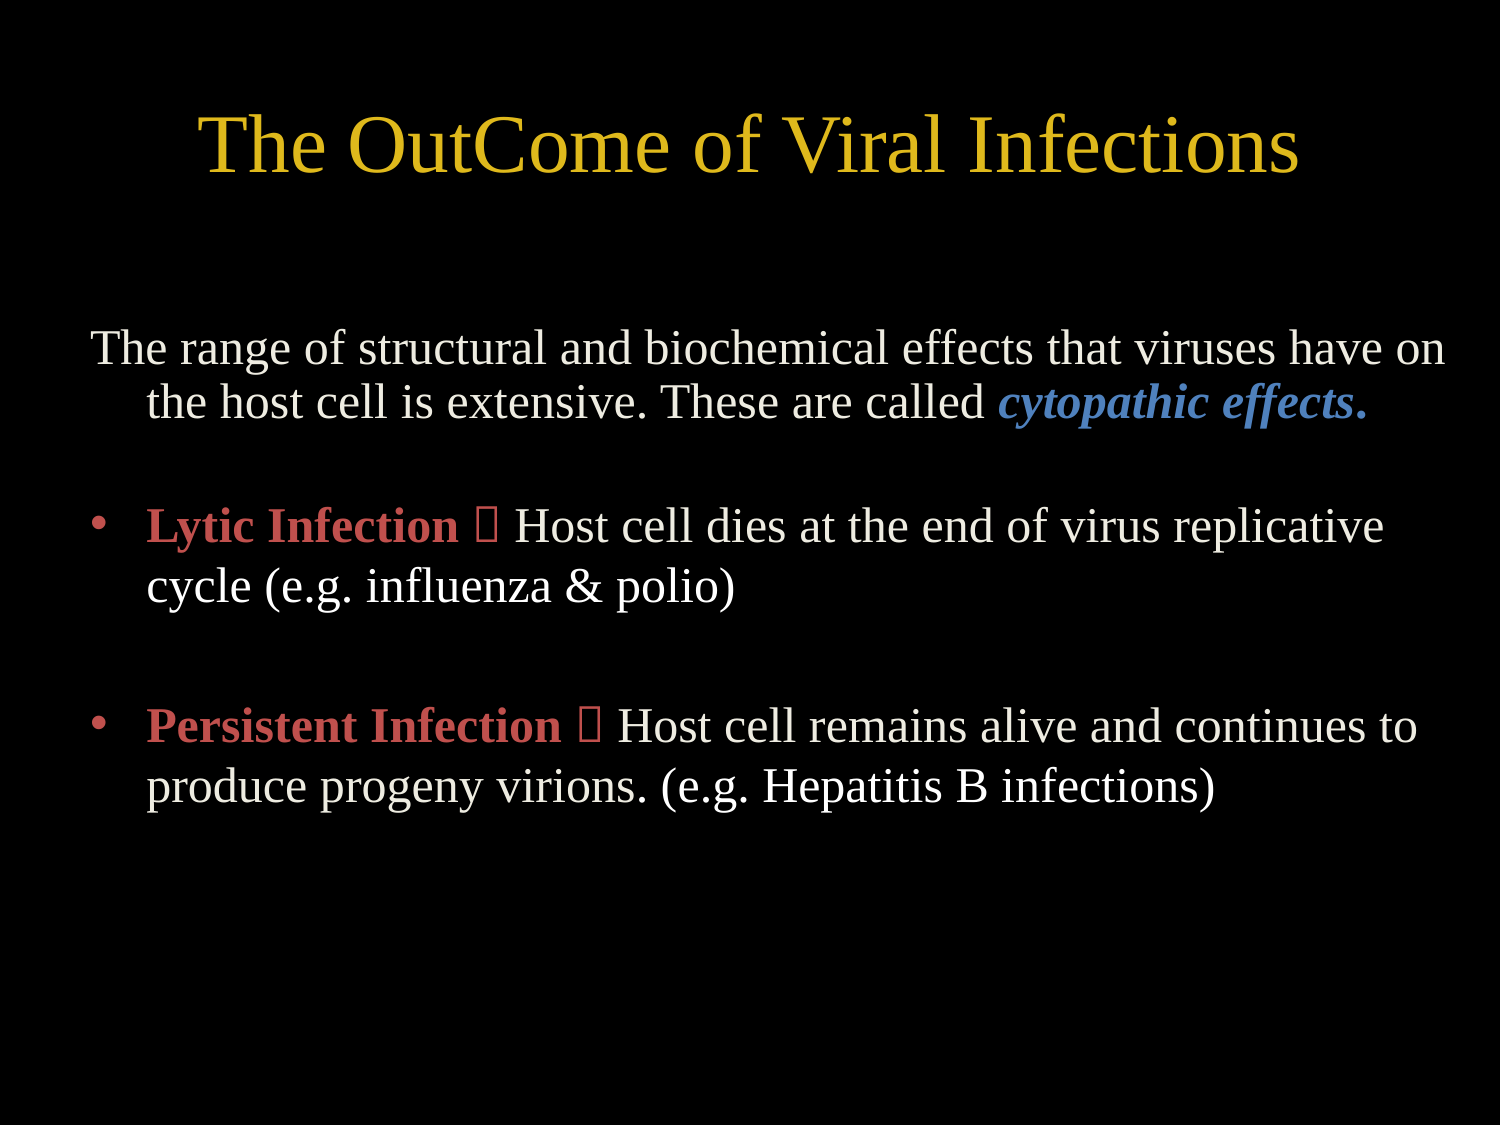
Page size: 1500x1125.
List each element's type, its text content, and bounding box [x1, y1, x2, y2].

title The OutCome of Viral Infections [75, 45, 1425, 233]
list The range of structural and biochemical effects that viruses have on the host cell is extensive. These are called cytopathic effects. Lytic Infection  Host cell dies at the end of virus replicative cycle (e.g. influenza & polio) Persistent Infection  Host cell remains alive and continues to produce progeny virions. (e.g. Hepatitis B infections) [75, 313, 1488, 1125]
